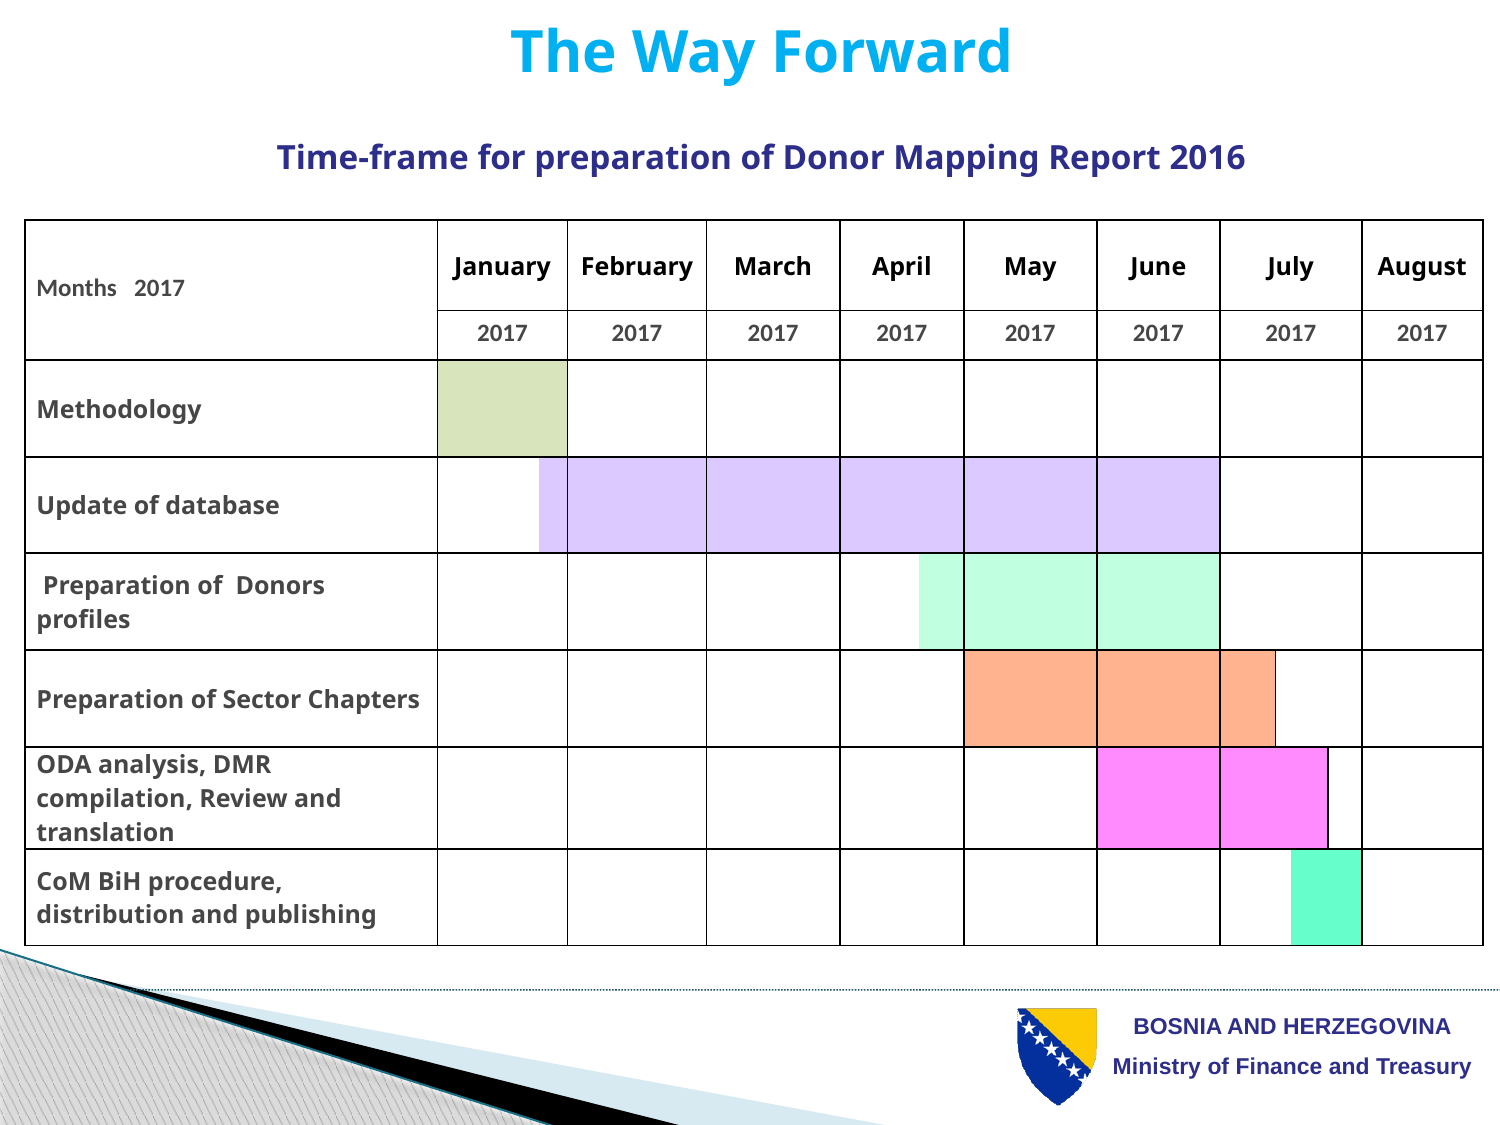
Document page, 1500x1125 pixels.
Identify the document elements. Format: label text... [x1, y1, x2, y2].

table_cell [568, 458, 666, 552]
table_cell [1221, 361, 1275, 456]
table_cell 2017 [1098, 311, 1219, 359]
table_cell 2017 [568, 311, 706, 359]
table_cell [1408, 361, 1482, 456]
table_cell [1221, 748, 1327, 848]
table_cell [919, 361, 963, 456]
text_box BOSNIA AND HERZEGOVINA Ministry of Finance and Treasury [1096, 1004, 1489, 1125]
table_cell [788, 361, 839, 456]
table_header April [841, 221, 963, 310]
table_cell [1040, 458, 1096, 552]
table_cell [1221, 554, 1361, 649]
table_cell [841, 748, 919, 848]
picture [1017, 1008, 1098, 1106]
table_cell [1363, 458, 1408, 552]
table_cell [1363, 748, 1482, 848]
table_cell [919, 748, 963, 848]
table_cell 2017 [965, 311, 1096, 359]
table_header August [1363, 221, 1482, 310]
table_cell [965, 651, 1040, 746]
table_cell [919, 554, 963, 649]
table_header June [1098, 221, 1219, 310]
table_cell [568, 554, 706, 649]
table_cell [841, 458, 919, 552]
table_cell 2017 [1221, 311, 1361, 359]
table_cell [965, 850, 1096, 945]
table_cell [1040, 361, 1096, 456]
table_cell [965, 458, 1040, 552]
table_cell [666, 361, 706, 456]
table_cell [568, 748, 666, 848]
table_cell [1098, 748, 1219, 848]
table_cell [965, 554, 1096, 649]
table_cell [539, 748, 567, 848]
table_cell [1363, 361, 1408, 456]
table_cell [438, 651, 567, 746]
table_cell [919, 458, 963, 552]
table_cell [1363, 554, 1482, 649]
table_cell [666, 748, 706, 848]
table_cell [841, 361, 919, 456]
table_cell [568, 361, 666, 456]
table_cell [841, 554, 919, 649]
table_cell CoM BiH procedure, distribution and publishing [26, 850, 437, 945]
table_cell [1098, 651, 1158, 746]
table_cell [438, 458, 539, 552]
table_cell [1291, 850, 1361, 945]
table_cell [1158, 458, 1219, 552]
table_cell [438, 554, 539, 649]
table_cell [841, 850, 963, 945]
table_cell [438, 748, 539, 848]
table_cell Methodology [26, 361, 437, 456]
table_cell [707, 361, 788, 456]
table_cell [1040, 651, 1096, 746]
table_cell ODA analysis, DMR compilation, Review and translation [26, 748, 437, 848]
table_cell 2017 [707, 311, 839, 359]
table_cell [1221, 651, 1275, 746]
table_cell Preparation of Donors profiles [26, 554, 437, 649]
table_cell [841, 651, 963, 746]
table_header May [965, 221, 1096, 310]
table_cell [539, 458, 567, 552]
table_cell [788, 748, 839, 848]
text_box The Way Forward Time-frame for preparation of Donor Mapping Report 2016 [53, 24, 1471, 184]
table_cell 2017 [841, 311, 963, 359]
table_cell [1275, 361, 1361, 456]
table_header Months 2017 [26, 221, 437, 359]
table_cell [1392, 850, 1482, 945]
table_cell [965, 748, 1096, 848]
table_cell [539, 361, 567, 456]
table_cell [568, 850, 706, 945]
table_cell [1363, 651, 1482, 746]
table_cell [707, 458, 788, 552]
table_cell [1158, 651, 1219, 746]
table_cell [438, 850, 567, 945]
table_cell [788, 458, 839, 552]
table_cell [1158, 361, 1219, 456]
table_cell [707, 554, 839, 649]
table_cell [1098, 458, 1158, 552]
table_cell 2017 [438, 311, 567, 359]
table_cell [1275, 458, 1361, 552]
table_cell Preparation of Sector Chapters [26, 651, 437, 746]
table_cell [539, 554, 567, 649]
table_cell [1221, 850, 1291, 945]
table_cell [1098, 850, 1219, 945]
table_cell [568, 651, 706, 746]
table_cell [1221, 458, 1275, 552]
table_cell [707, 850, 839, 945]
table_cell [666, 458, 706, 552]
table_cell [1098, 361, 1158, 456]
table_cell [1408, 458, 1482, 552]
table_cell [707, 651, 839, 746]
table_cell [1098, 554, 1219, 649]
table_cell [1329, 748, 1361, 848]
table_cell Update of database [26, 458, 437, 552]
table_cell 2017 [1363, 311, 1482, 359]
table_cell [965, 361, 1040, 456]
table_header July [1221, 221, 1361, 310]
table_cell [438, 361, 539, 456]
table_header January [438, 221, 567, 310]
table_cell [707, 748, 788, 848]
table_cell [1276, 651, 1361, 746]
table_header February [568, 221, 706, 310]
table_cell [1363, 850, 1392, 945]
table_header March [707, 221, 839, 310]
